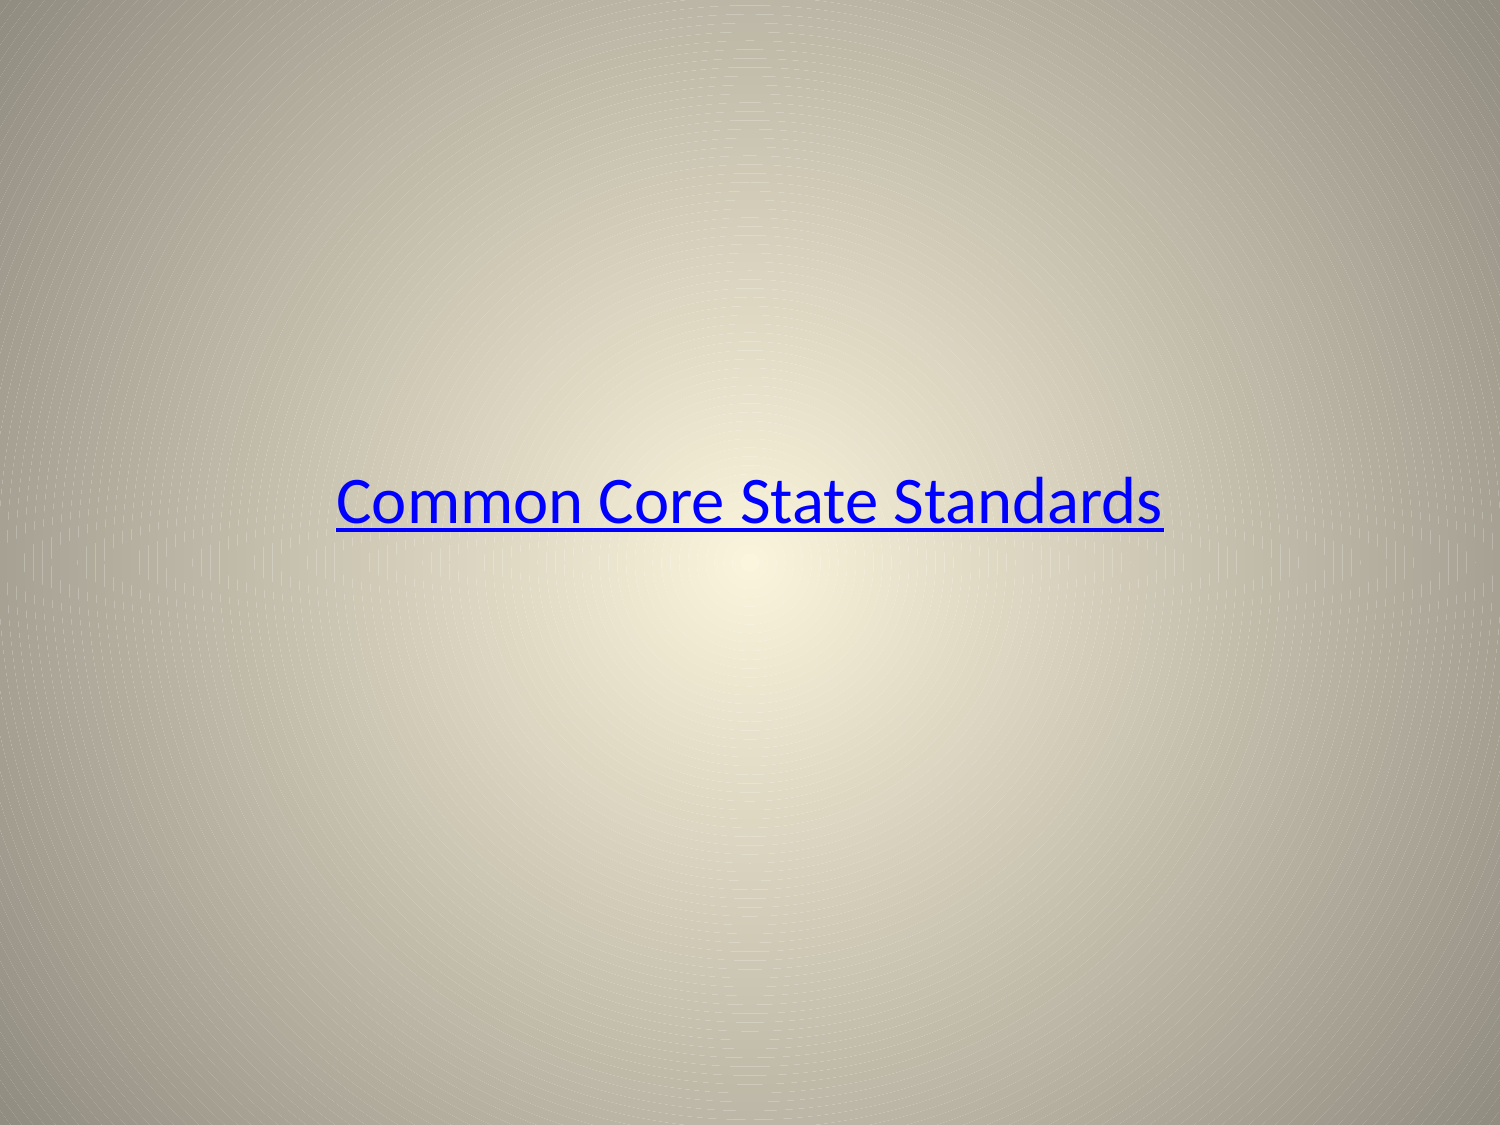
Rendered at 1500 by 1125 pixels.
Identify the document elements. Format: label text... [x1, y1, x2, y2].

list Common Core State Standards [75, 262, 1425, 1005]
